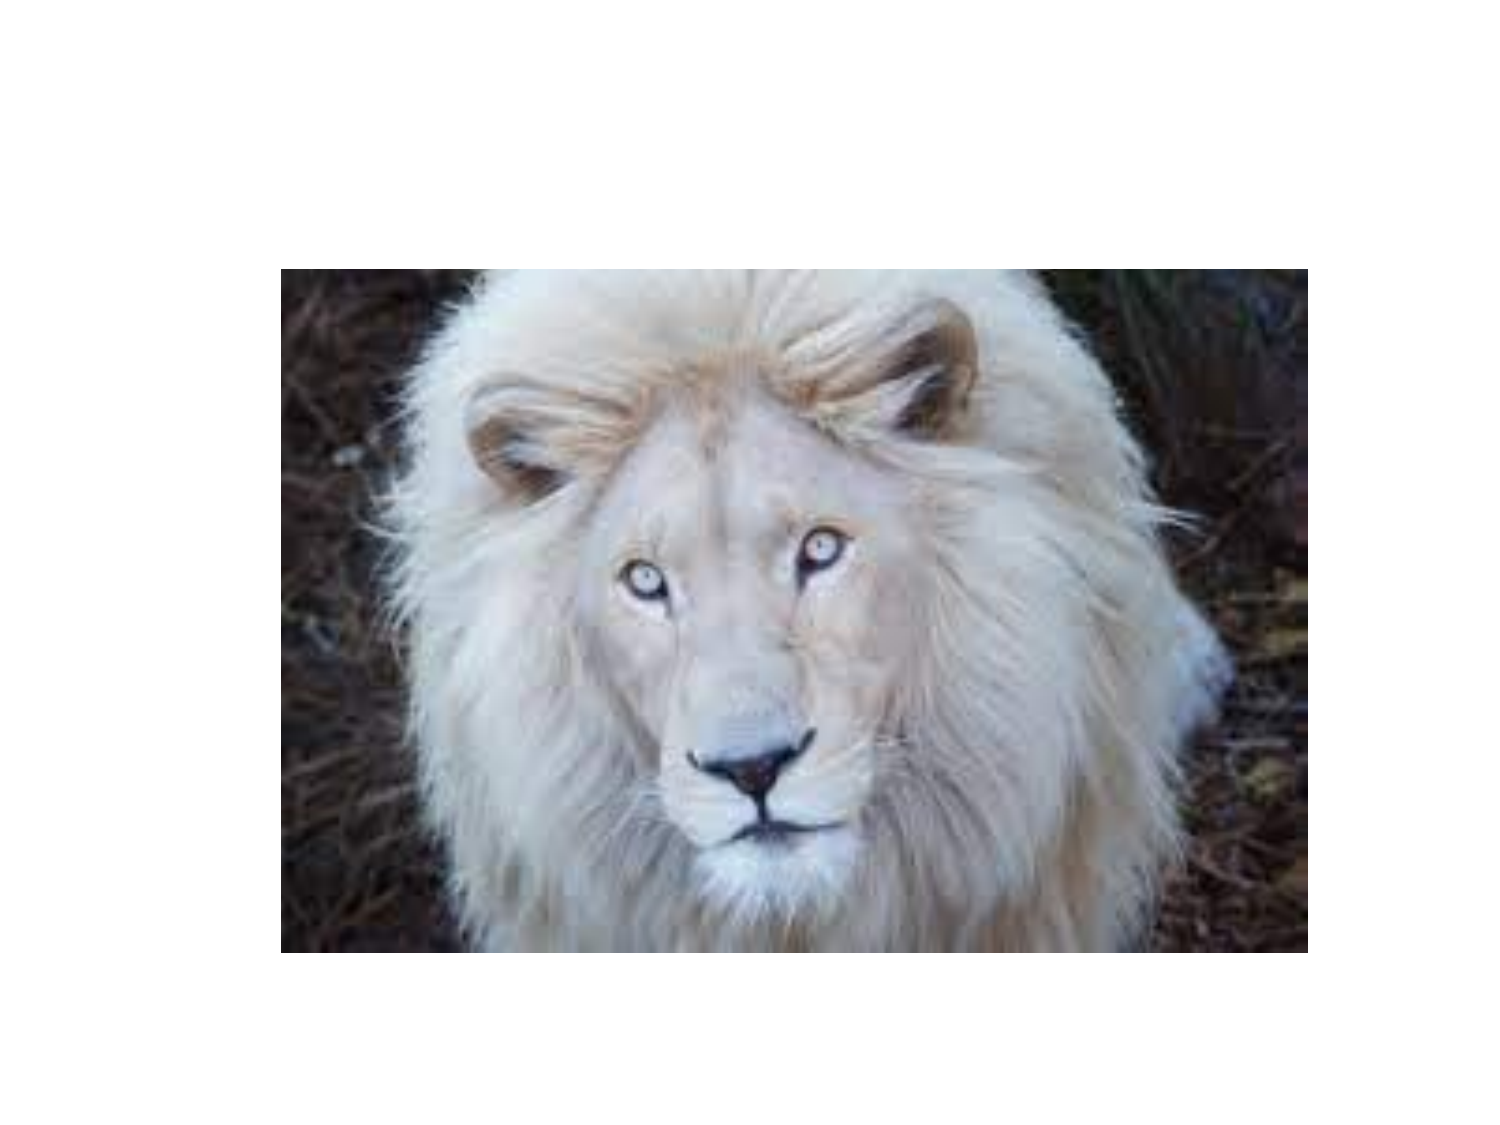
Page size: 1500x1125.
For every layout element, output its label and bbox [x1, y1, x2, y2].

list [280, 269, 1308, 953]
